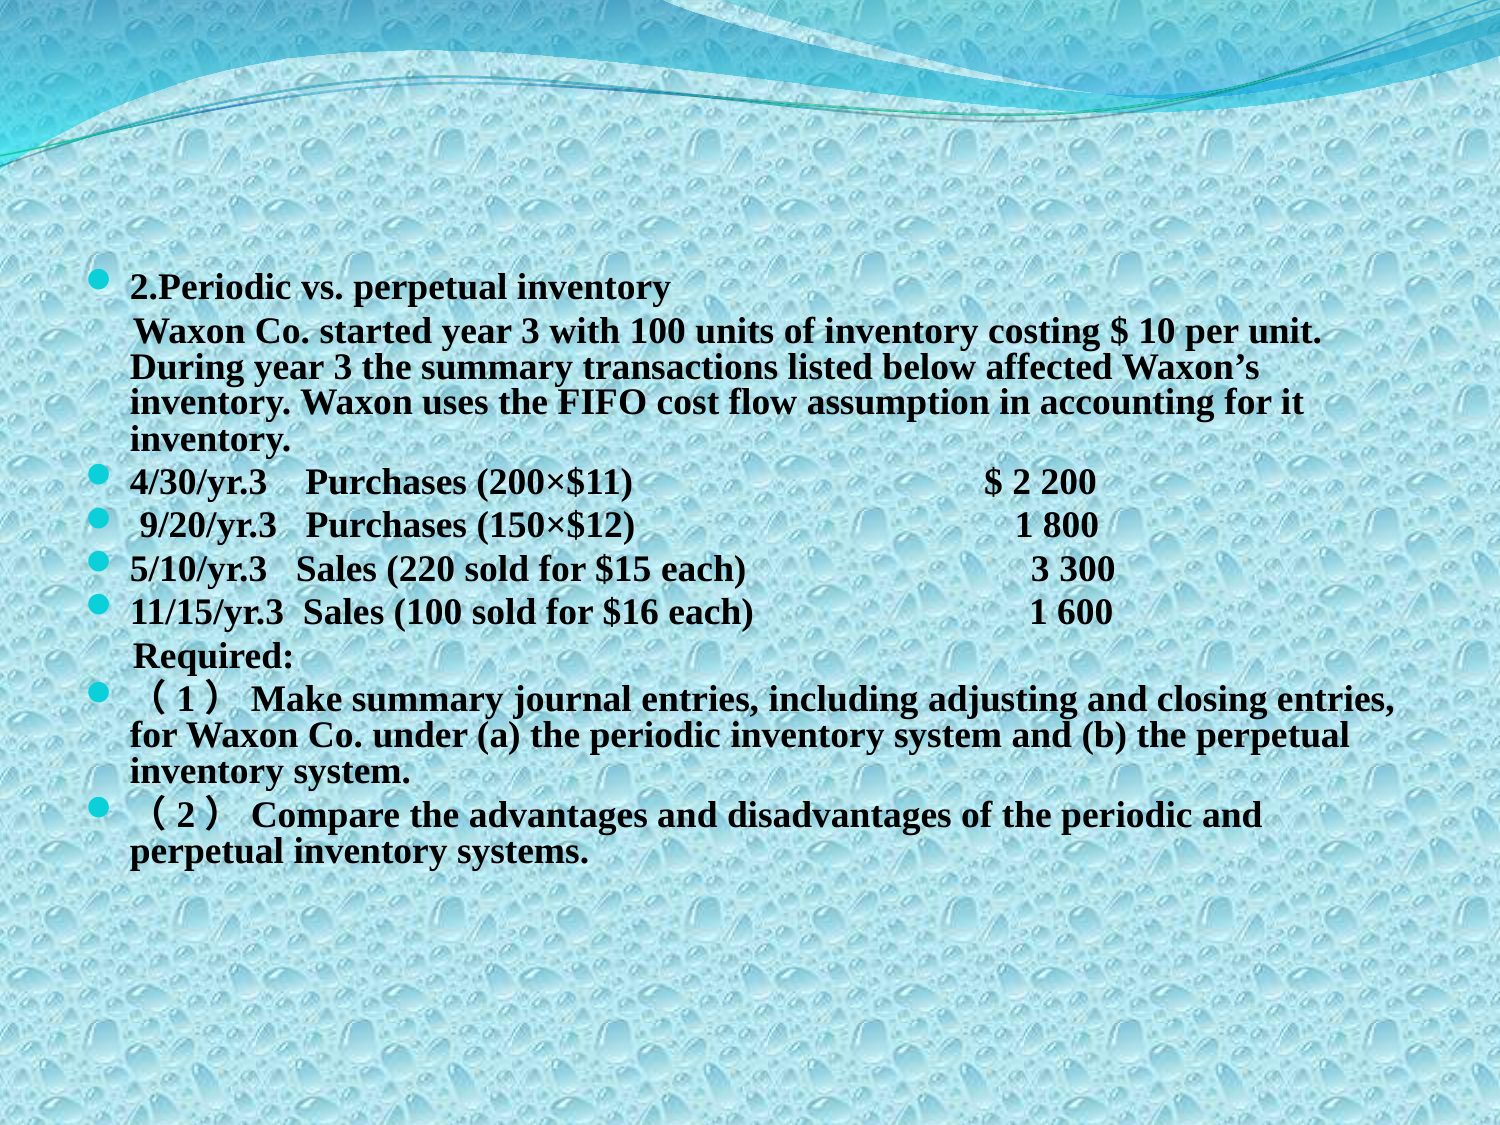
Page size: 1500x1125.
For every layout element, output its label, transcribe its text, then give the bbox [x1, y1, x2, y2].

picture [0, 0, 1500, 1125]
list 2.Periodic vs. perpetual inventory Waxon Co. started year 3 with 100 units of inventory costing $ 10 per unit. During year 3 the summary transactions listed below affected Waxon’s inventory. Waxon uses the FIFO cost flow assumption in accounting for it inventory. 4/30/yr.3 Purchases (200×$11) $ 2 200 9/20/yr.3 Purchases (150×$12) 1 800 5/10/yr.3 Sales (220 sold for $15 each) 3 300 11/15/yr.3 Sales (100 sold for $16 each) 1 600 Required: （1）Make summary journal entries, including adjusting and closing entries, for Waxon Co. under (a) the periodic inventory system and (b) the perpetual inventory system. （2）Compare the advantages and disadvantages of the periodic and perpetual inventory systems. [70, 210, 1421, 932]
